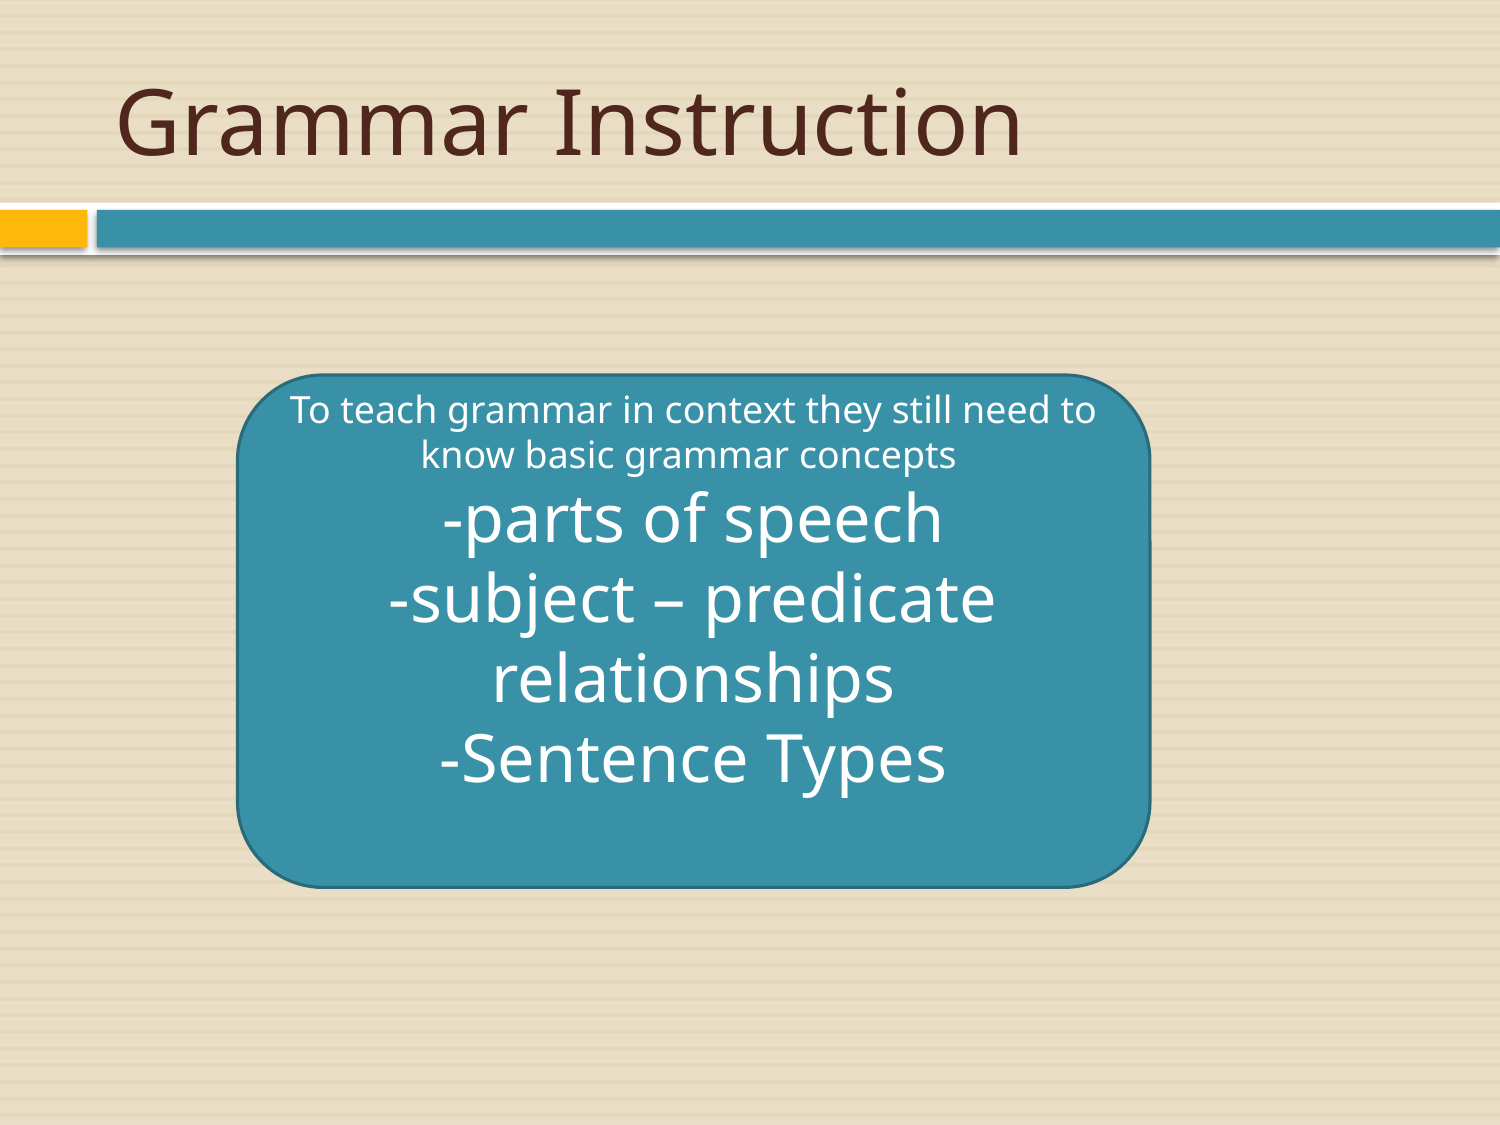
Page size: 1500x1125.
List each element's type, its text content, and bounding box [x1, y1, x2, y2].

title Grammar Instruction [99, 37, 1438, 201]
text_box To teach grammar in context they still need to know basic grammar concepts -parts of speech -subject – predicate relationships -Sentence Types [235, 373, 1152, 889]
